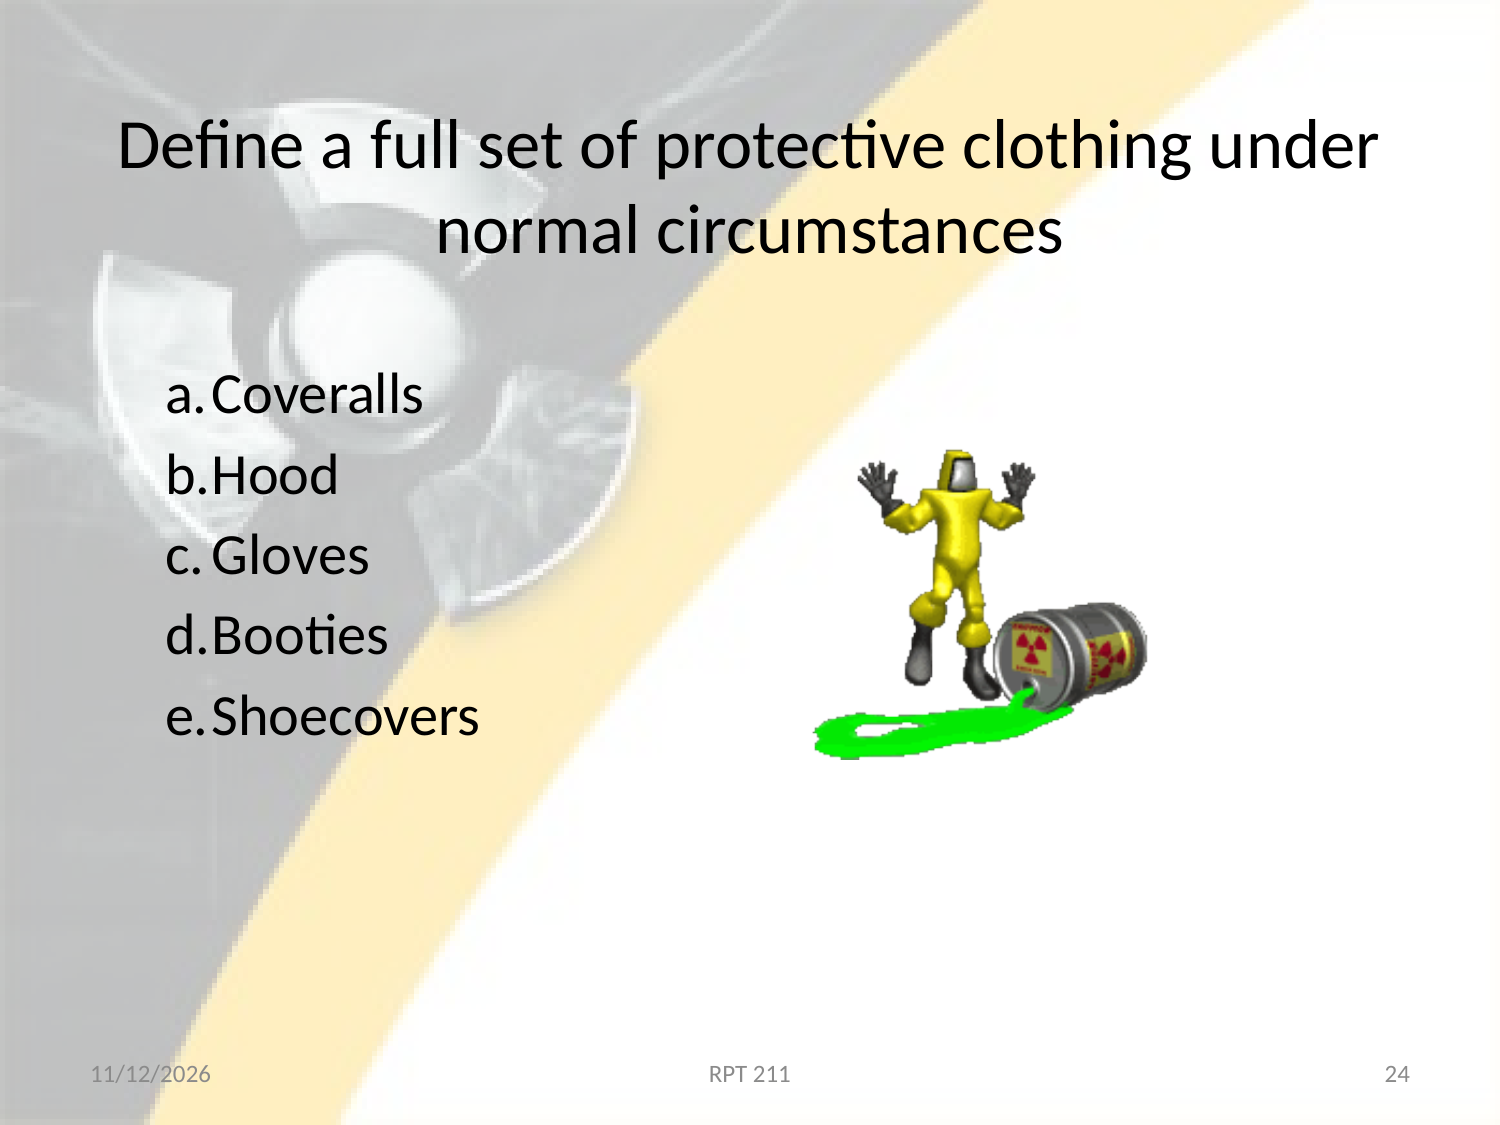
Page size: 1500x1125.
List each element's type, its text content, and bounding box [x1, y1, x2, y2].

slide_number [75, 1042, 425, 1103]
slide_number 24 [1074, 1042, 1425, 1103]
list Coveralls Hood Gloves Booties Shoecovers [75, 337, 1425, 986]
title Define a full set of protective clothing under normal circumstances [75, 87, 1425, 337]
picture [799, 437, 1163, 760]
footer RPT 211 [512, 1042, 988, 1103]
